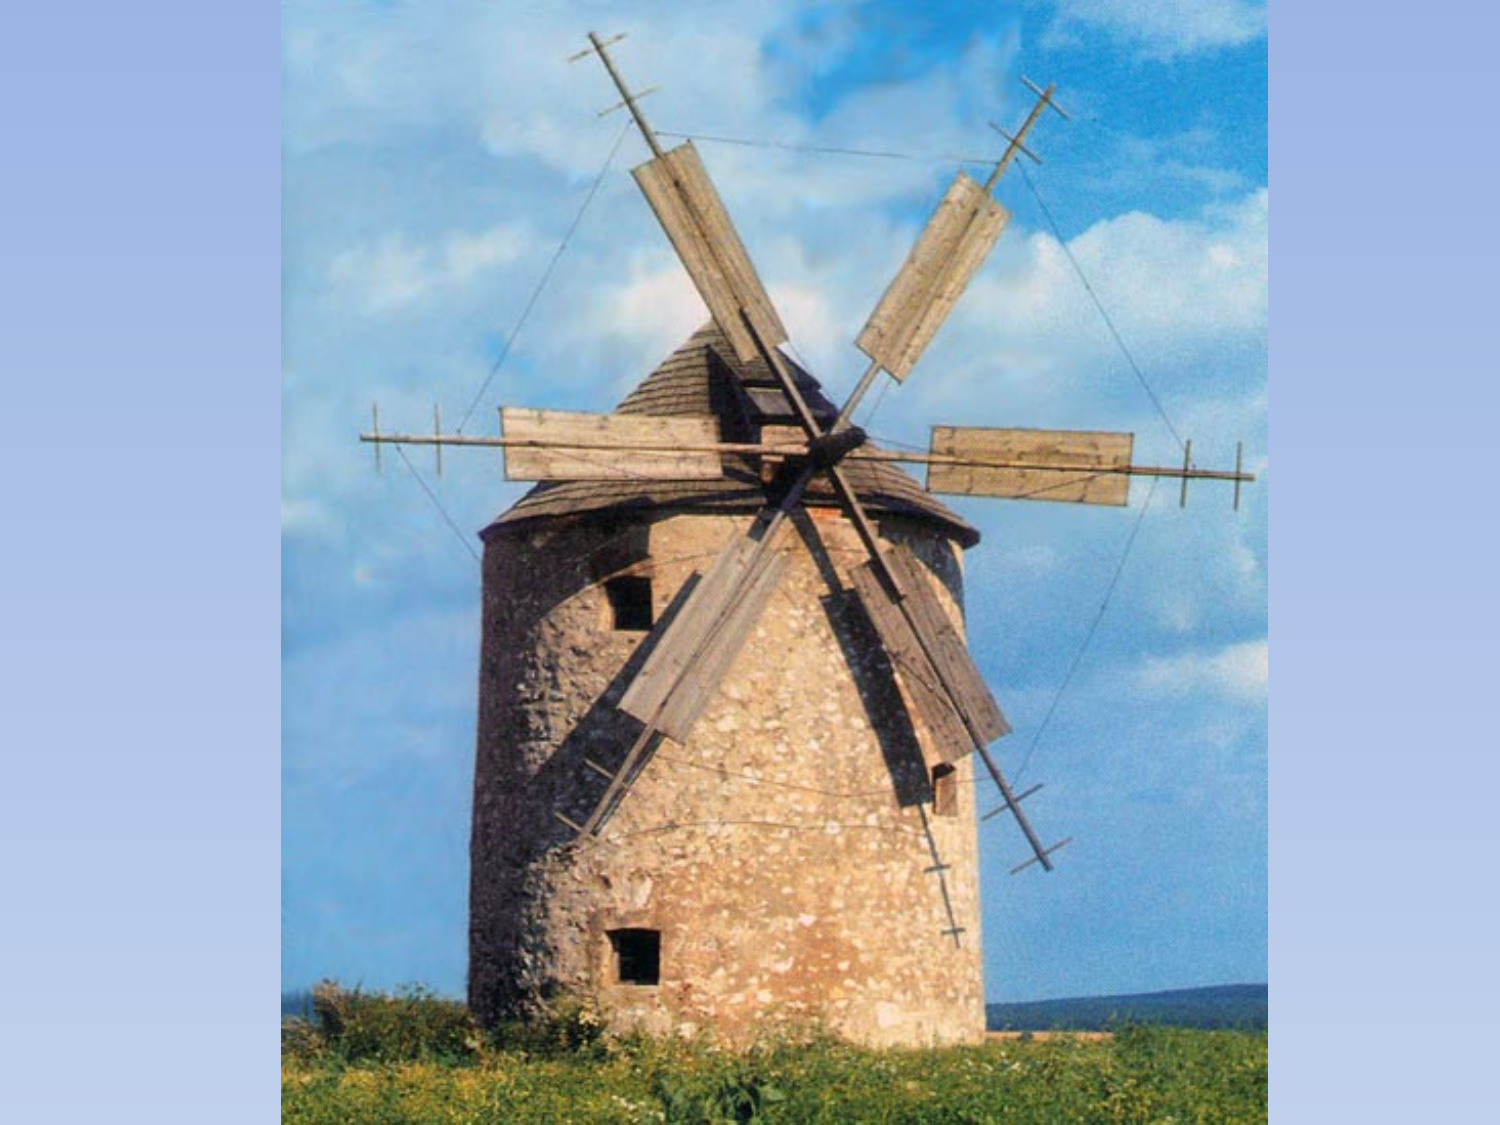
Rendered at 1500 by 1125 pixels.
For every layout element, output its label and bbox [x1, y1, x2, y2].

list [280, 0, 1268, 1125]
